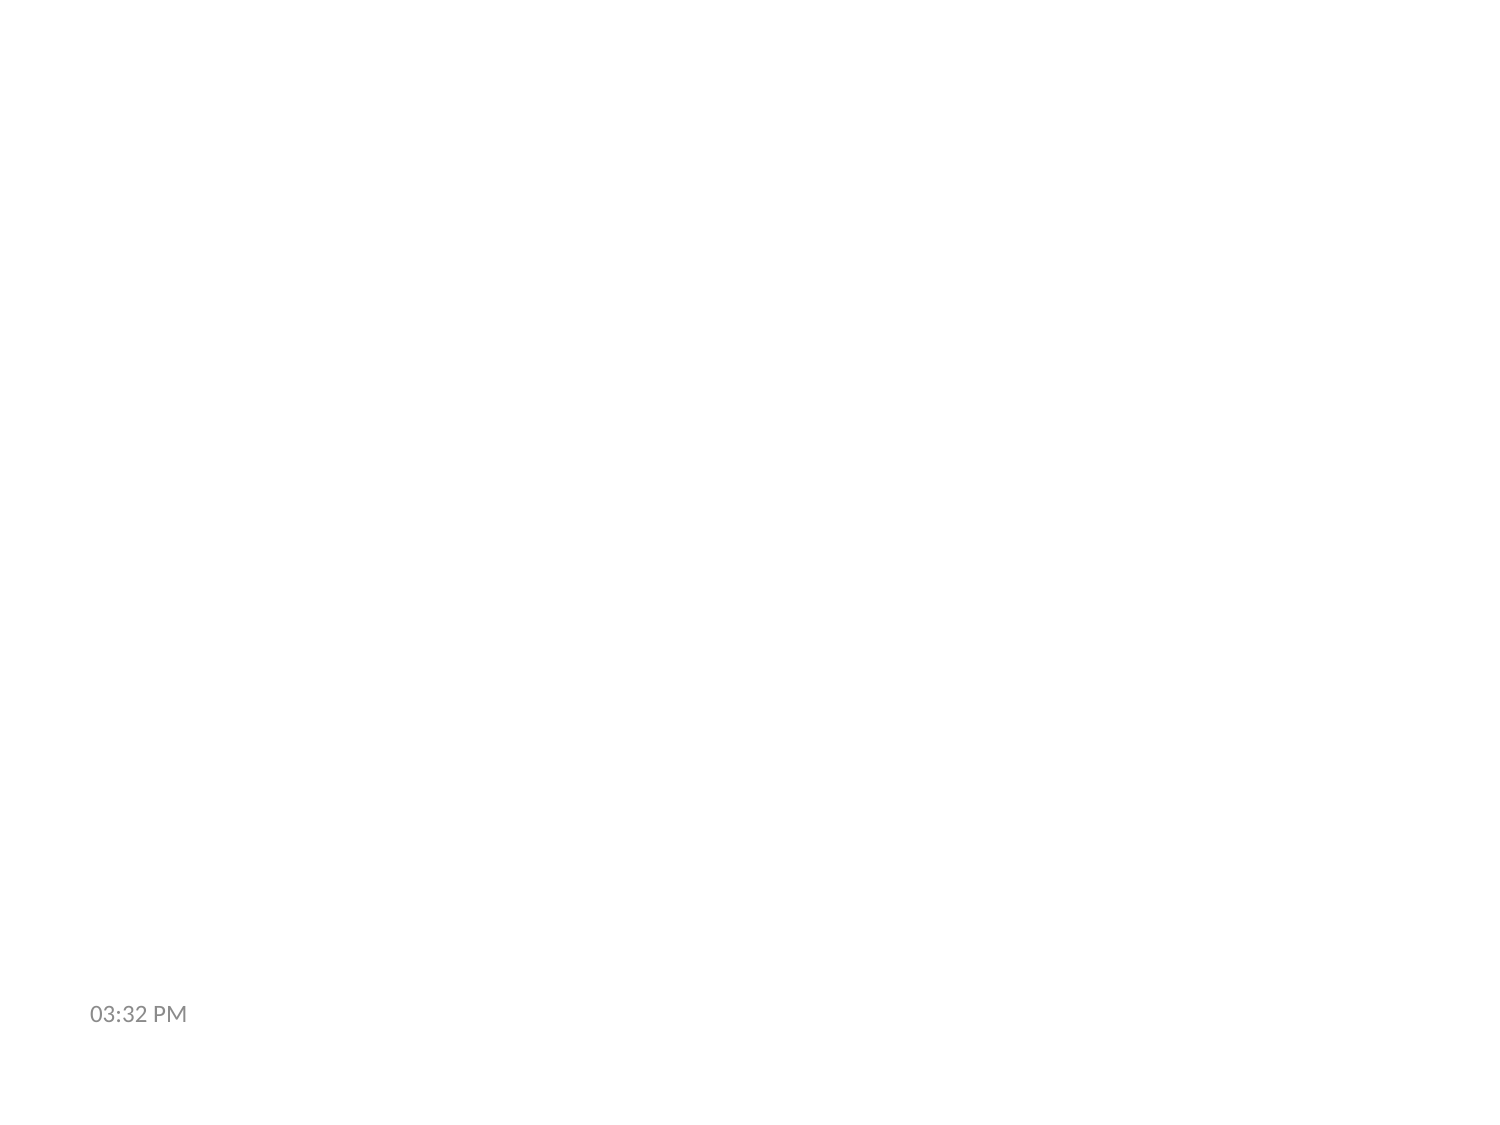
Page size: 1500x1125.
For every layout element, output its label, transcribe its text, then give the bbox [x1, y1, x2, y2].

text_box 3:35 PM [75, 982, 425, 1043]
